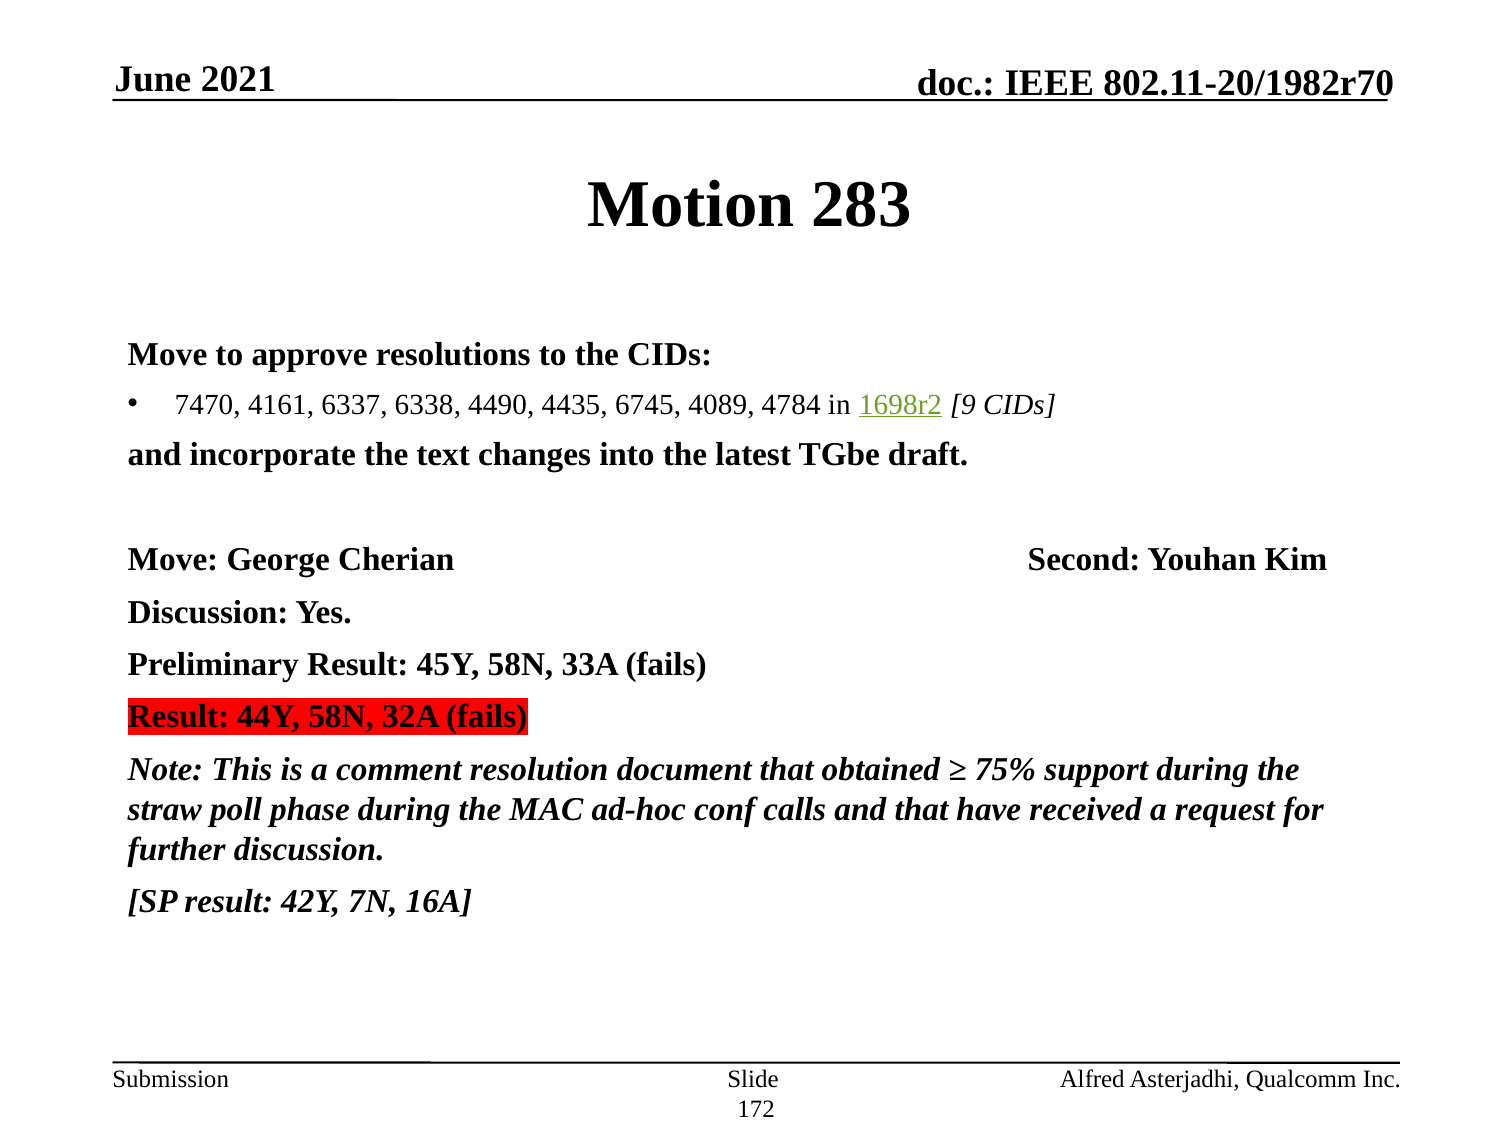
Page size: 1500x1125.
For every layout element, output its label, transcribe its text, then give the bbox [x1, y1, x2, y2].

footer Alfred Asterjadhi, Qualcomm Inc. [878, 1061, 1402, 1093]
list Move to approve resolutions to the CIDs: 7470, 4161, 6337, 6338, 4490, 4435, 6745, 4089, 4784 in 1698r2 [9 CIDs] and incorporate the text changes into the latest TGbe draft. Move: George Cherian Second: Youhan Kim Discussion: Yes. Preliminary Result: 45Y, 58N, 33A (fails) Result: 44Y, 58N, 32A (fails) Note: This is a comment resolution document that obtained ≥ 75% support during the straw poll phase during the MAC ad-hoc conf calls and that have received a request for further discussion. [SP result: 42Y, 7N, 16A] [112, 324, 1388, 1000]
slide_number Slide 172 [712, 1061, 800, 1123]
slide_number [114, 54, 423, 100]
title Motion 283 [112, 112, 1388, 288]
